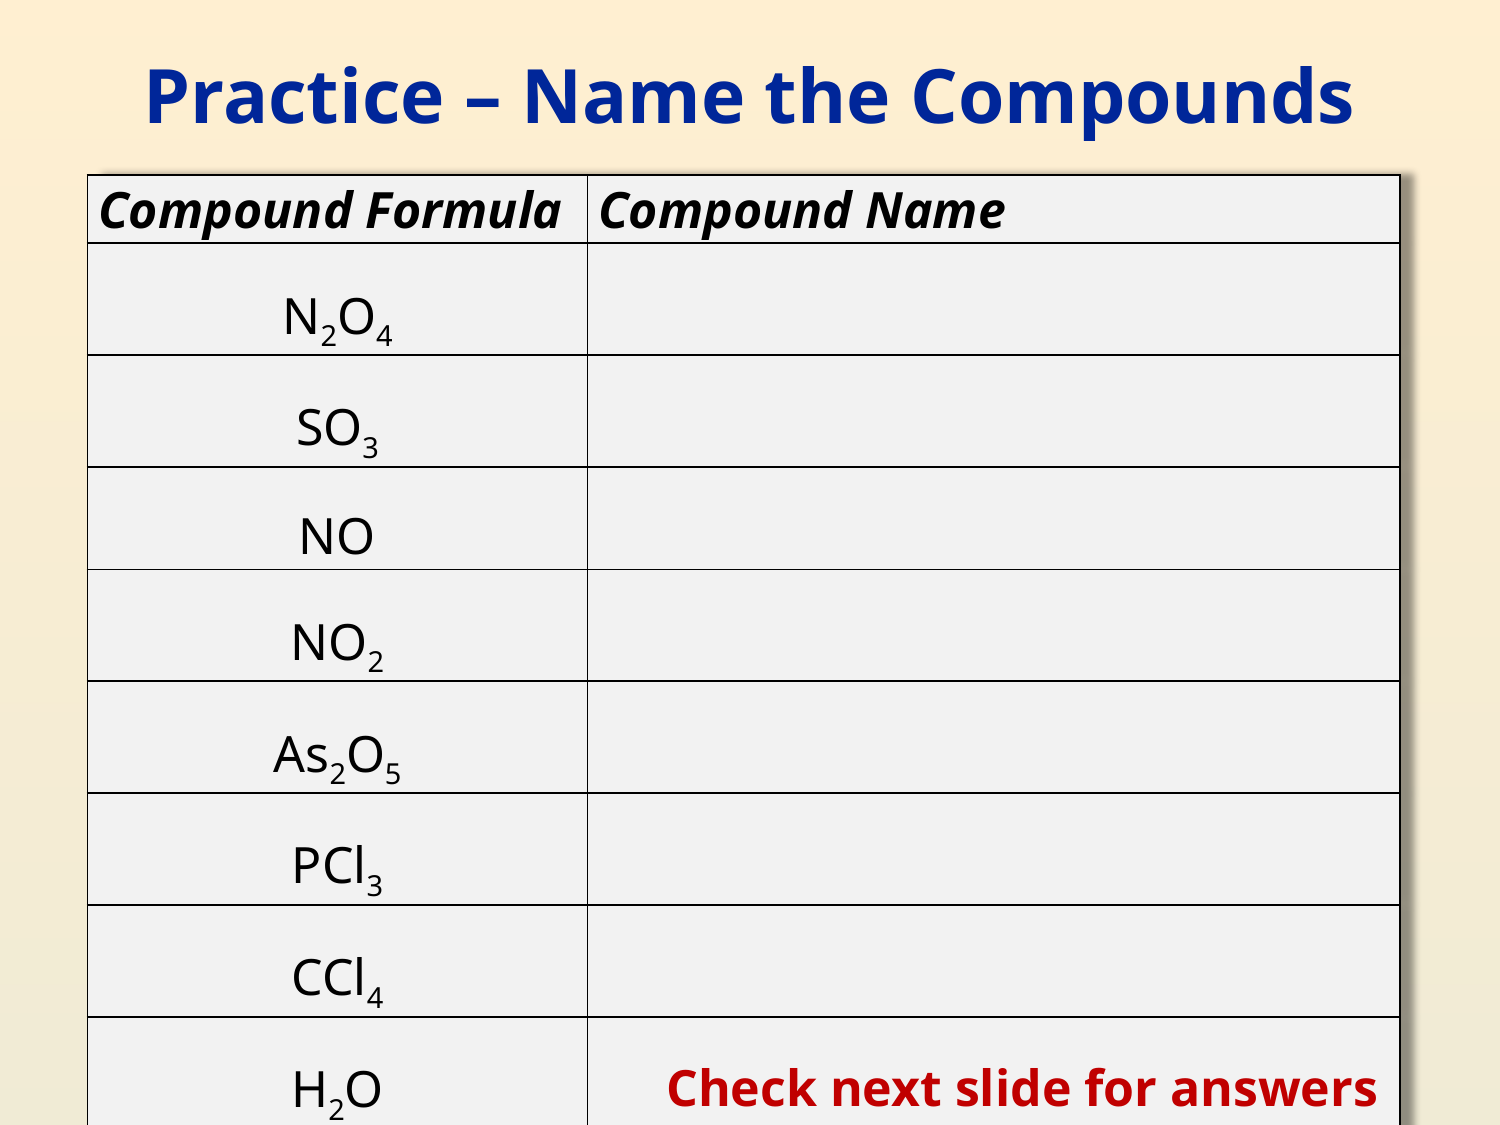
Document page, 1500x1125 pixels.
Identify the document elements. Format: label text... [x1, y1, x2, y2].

table_cell [588, 356, 1399, 466]
table_cell H2O [88, 1018, 587, 1125]
table_header Compound Name [588, 176, 1399, 242]
table_cell [588, 906, 1399, 1016]
table_cell [588, 794, 1399, 904]
table_cell NO [88, 468, 587, 569]
table_cell PCl3 [88, 794, 587, 904]
table_cell [588, 1018, 1399, 1125]
text_box Check next slide for answers [651, 1049, 1394, 1124]
table_header Compound Formula [88, 176, 587, 242]
table_cell [588, 570, 1399, 680]
table_cell [588, 244, 1399, 354]
table_cell [588, 468, 1399, 569]
table_cell As2O5 [88, 682, 587, 792]
table_cell CCl4 [88, 906, 587, 1016]
table_cell N2O4 [88, 244, 587, 354]
table_cell SO3 [88, 356, 587, 466]
title Practice – Name the Compounds [112, 0, 1388, 168]
table_cell NO2 [88, 570, 587, 680]
table_cell [588, 682, 1399, 792]
